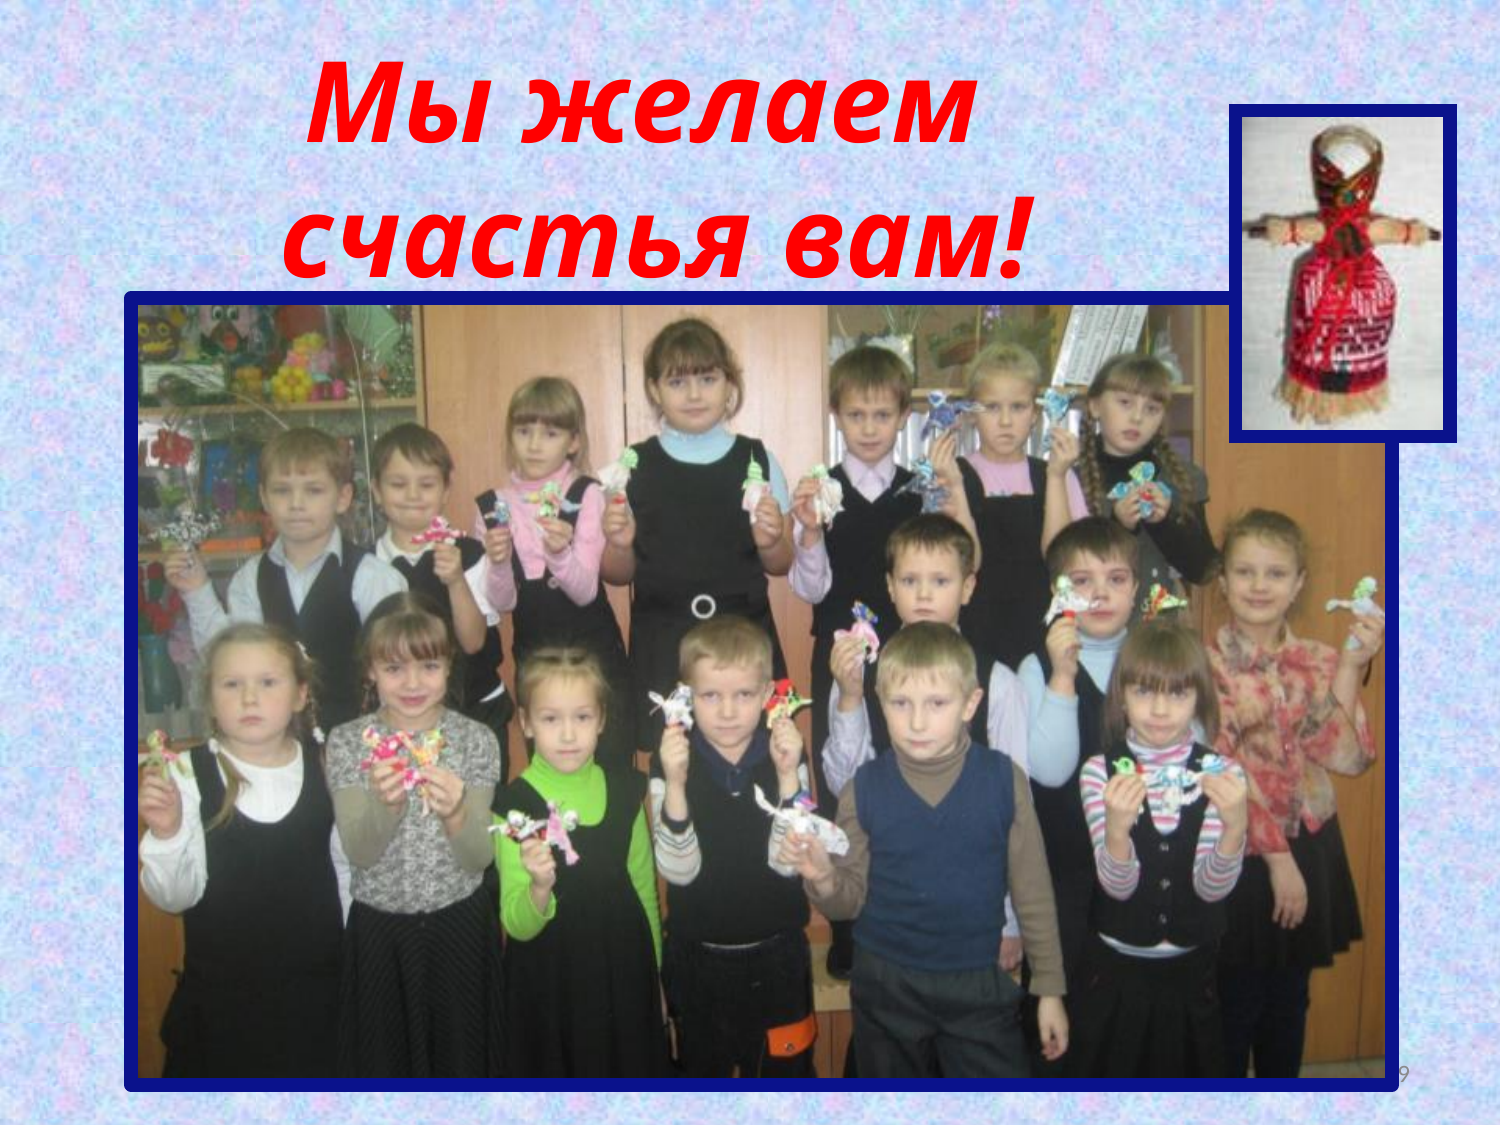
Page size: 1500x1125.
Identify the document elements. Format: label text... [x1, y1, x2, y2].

title Мы желаем счастья вам! [105, 58, 1207, 272]
slide_number 19 [1074, 1042, 1425, 1103]
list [137, 304, 1386, 1079]
picture [0, 0, 1500, 1125]
